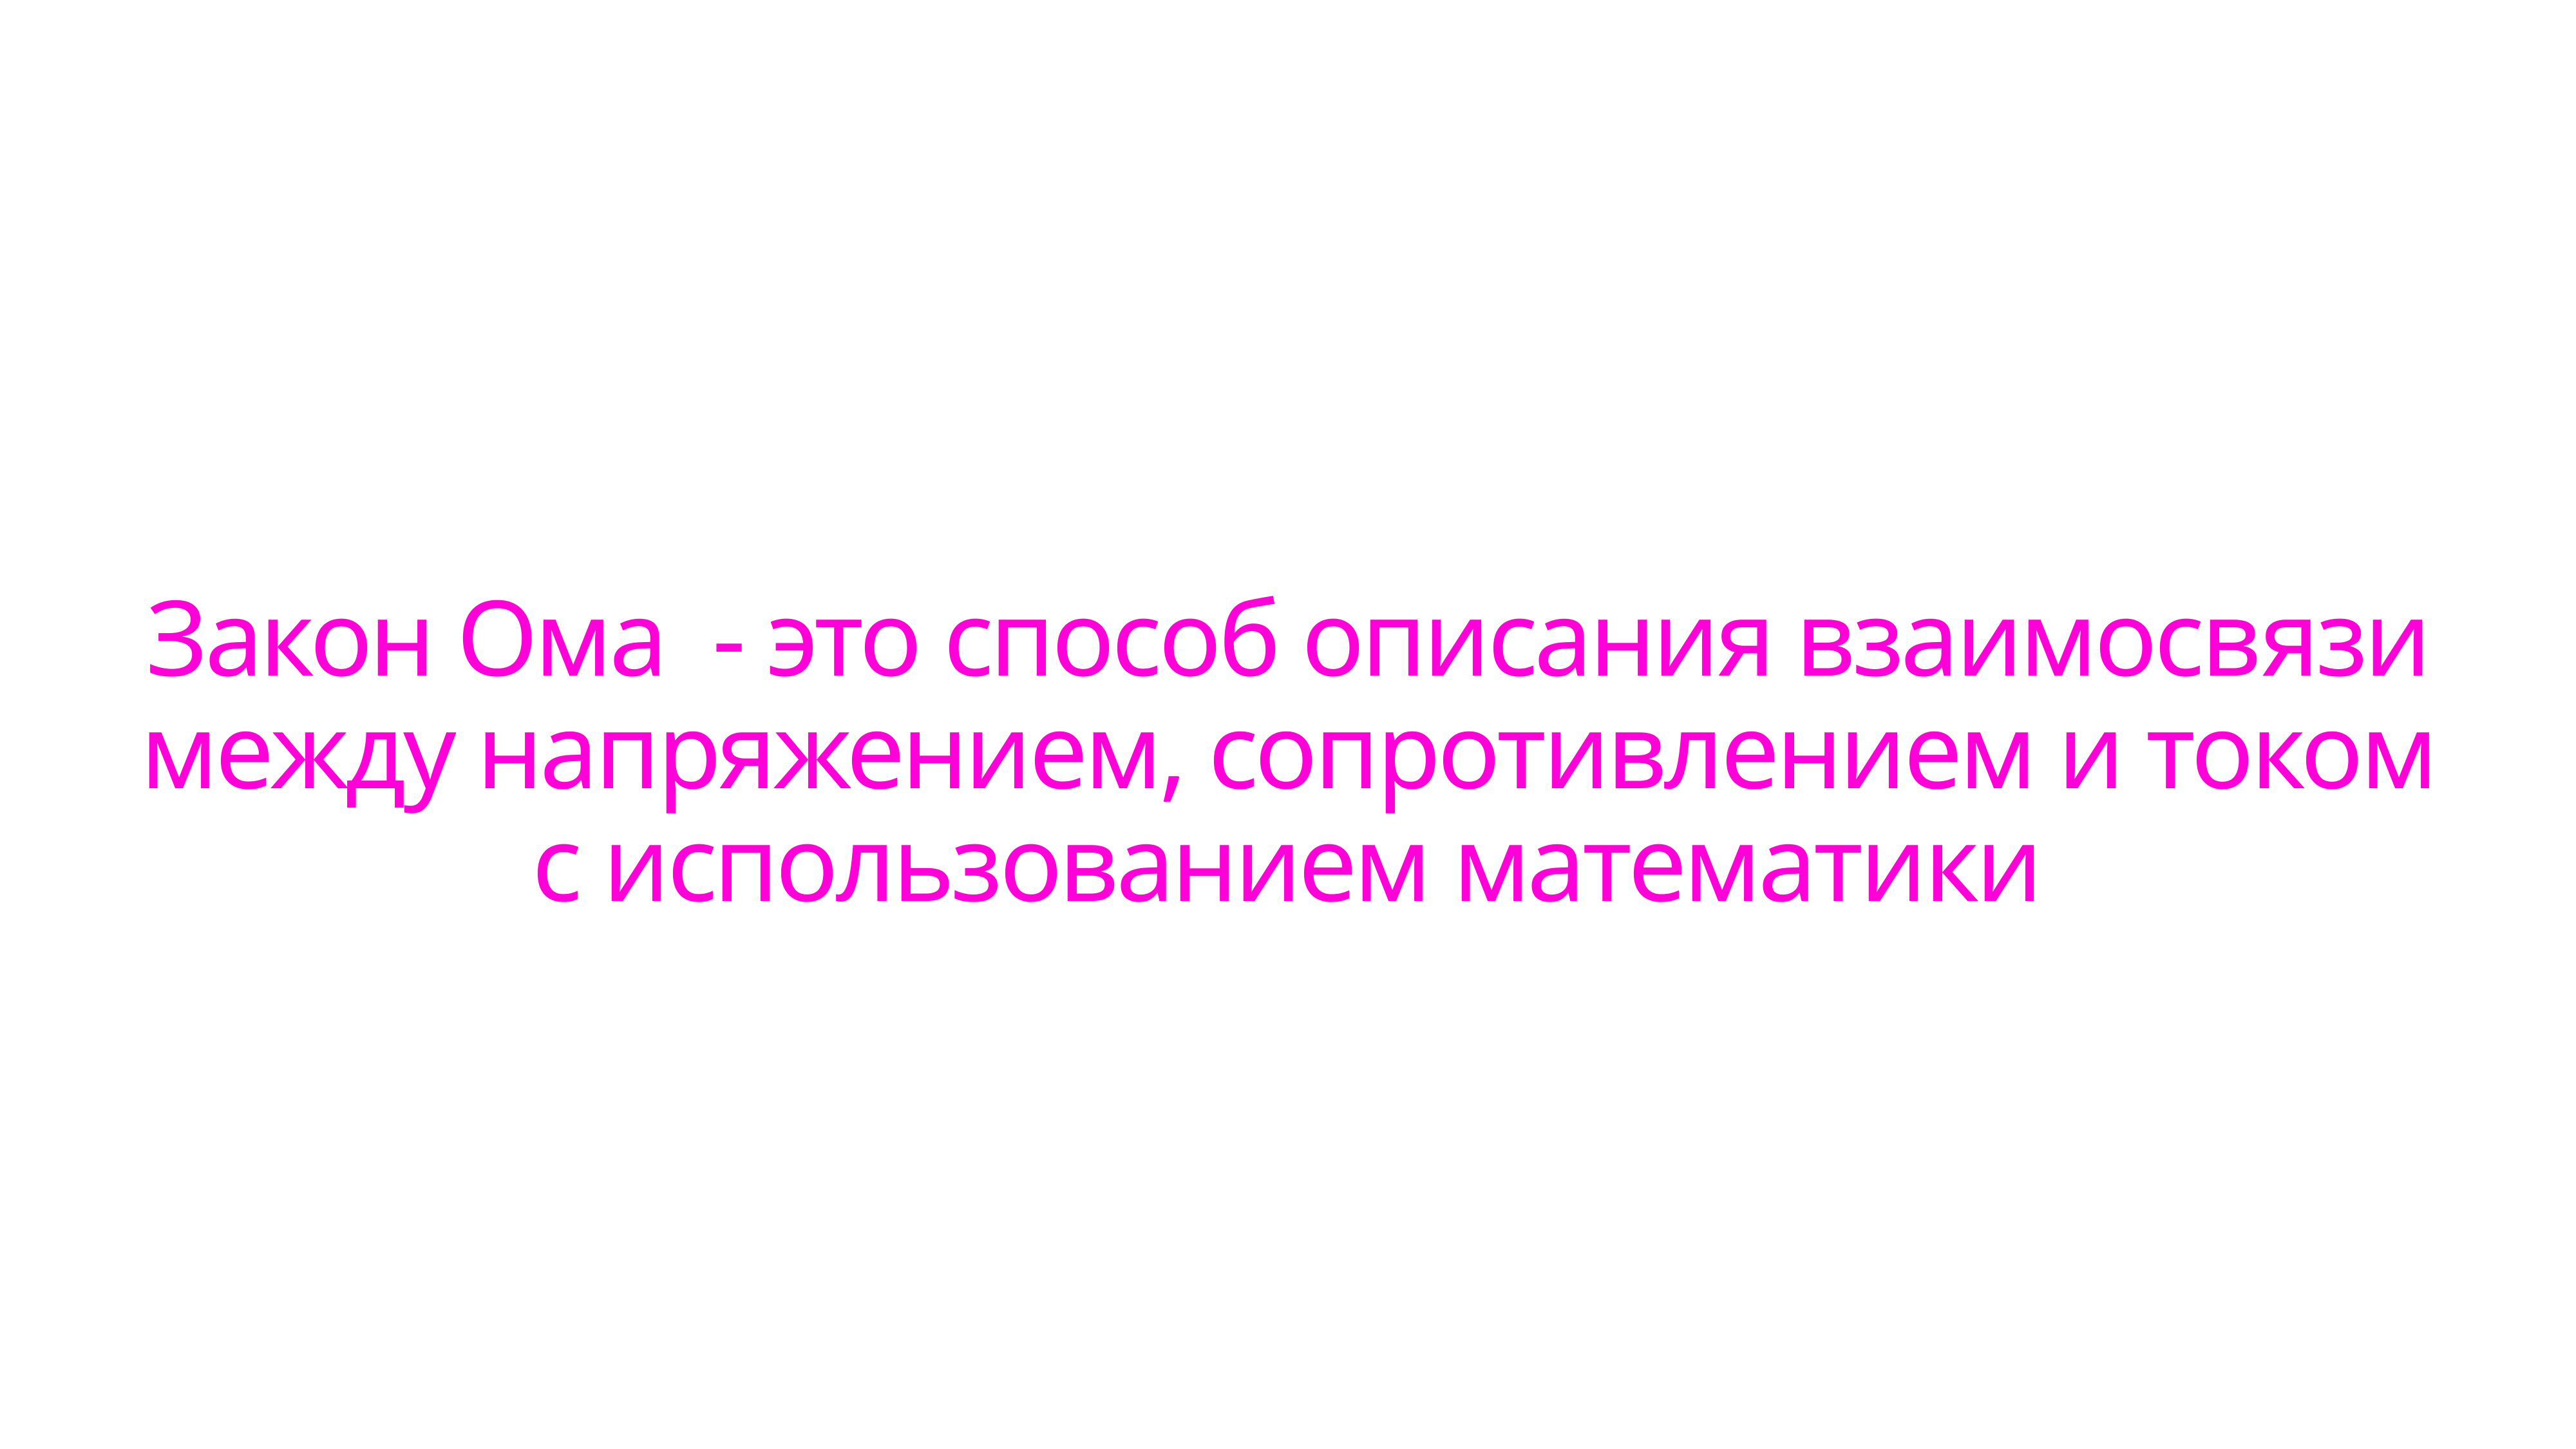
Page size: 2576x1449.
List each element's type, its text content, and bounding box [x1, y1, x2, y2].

title Закон Ома - это способ описания взаимосвязи между напряжением, сопротивлением и током с использованием математики [133, 519, 2443, 930]
